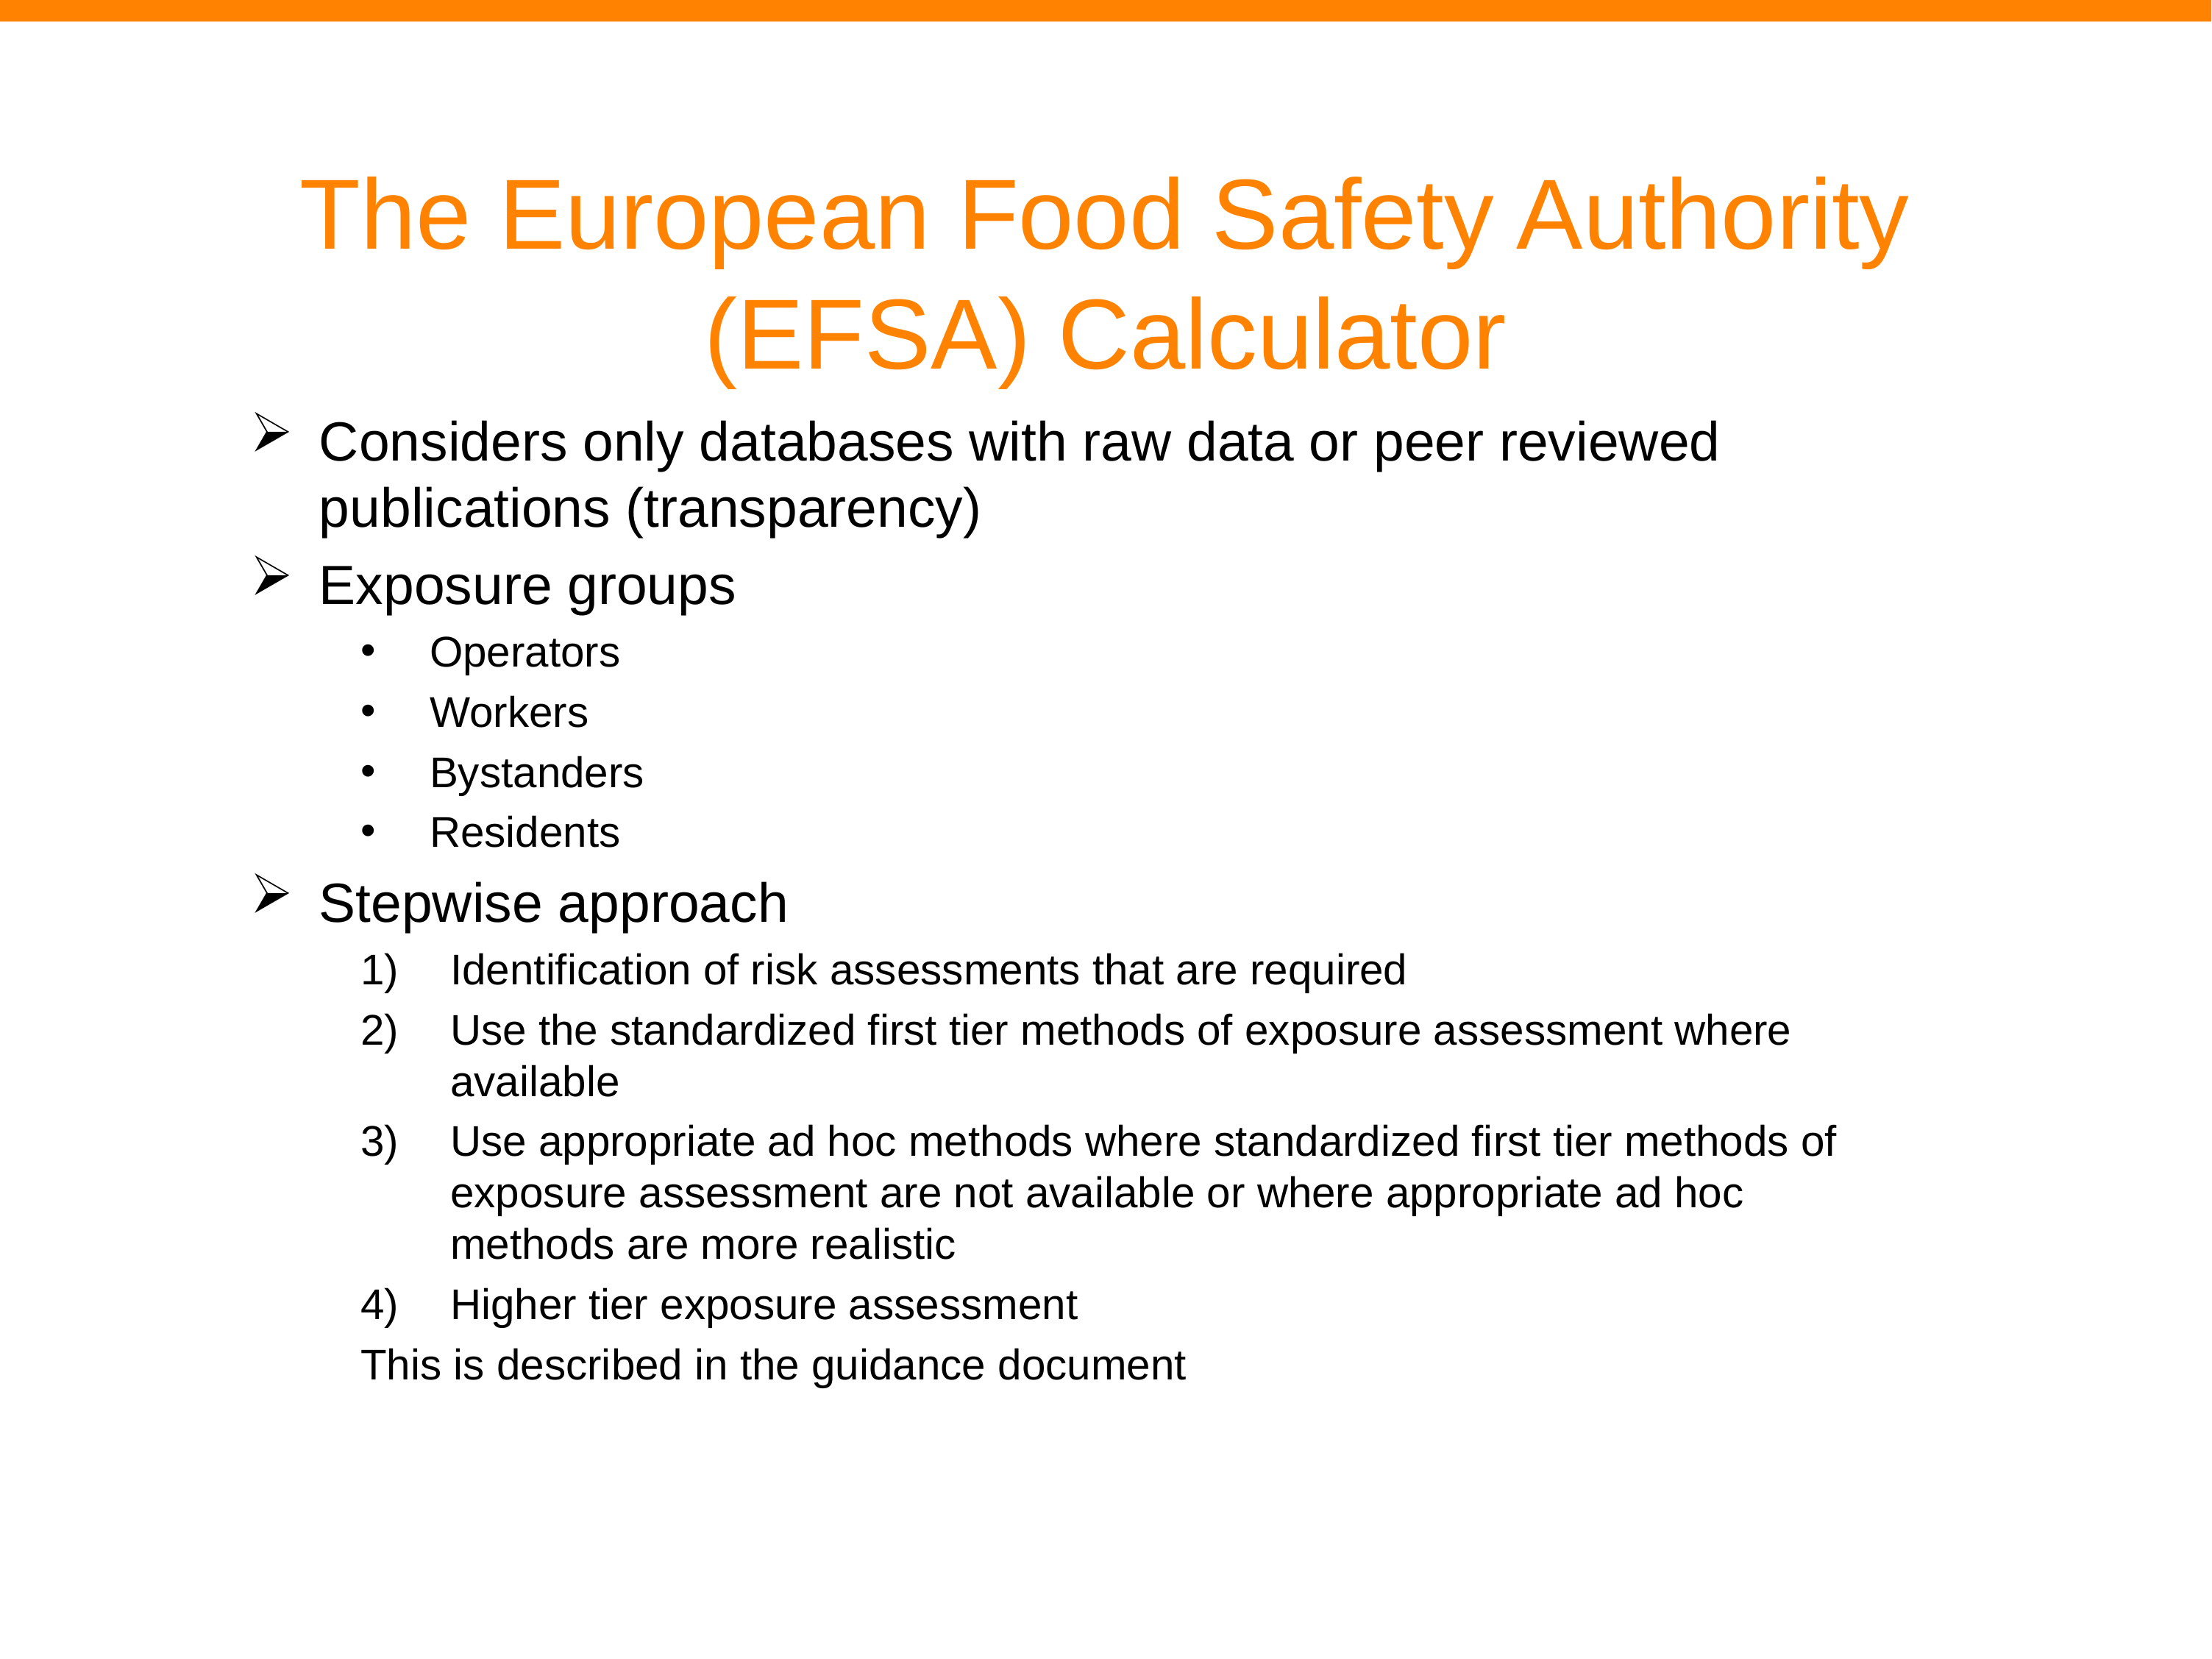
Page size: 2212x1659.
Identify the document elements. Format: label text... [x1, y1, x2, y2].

title The European Food Safety Authority (EFSA) Calculator [166, 108, 2046, 430]
subtitle Considers only databases with raw data or peer reviewed publications (transparency) Exposure groups Operators Workers Bystanders Residents Stepwise approach Identification of risk assessments that are required Use the standardized first tier methods of exposure assessment where available Use appropriate ad hoc methods where standardized first tier methods of exposure assessment are not available or where appropriate ad hoc methods are more realistic Higher tier exposure assessment This is described in the guidance document [228, 394, 1880, 1429]
